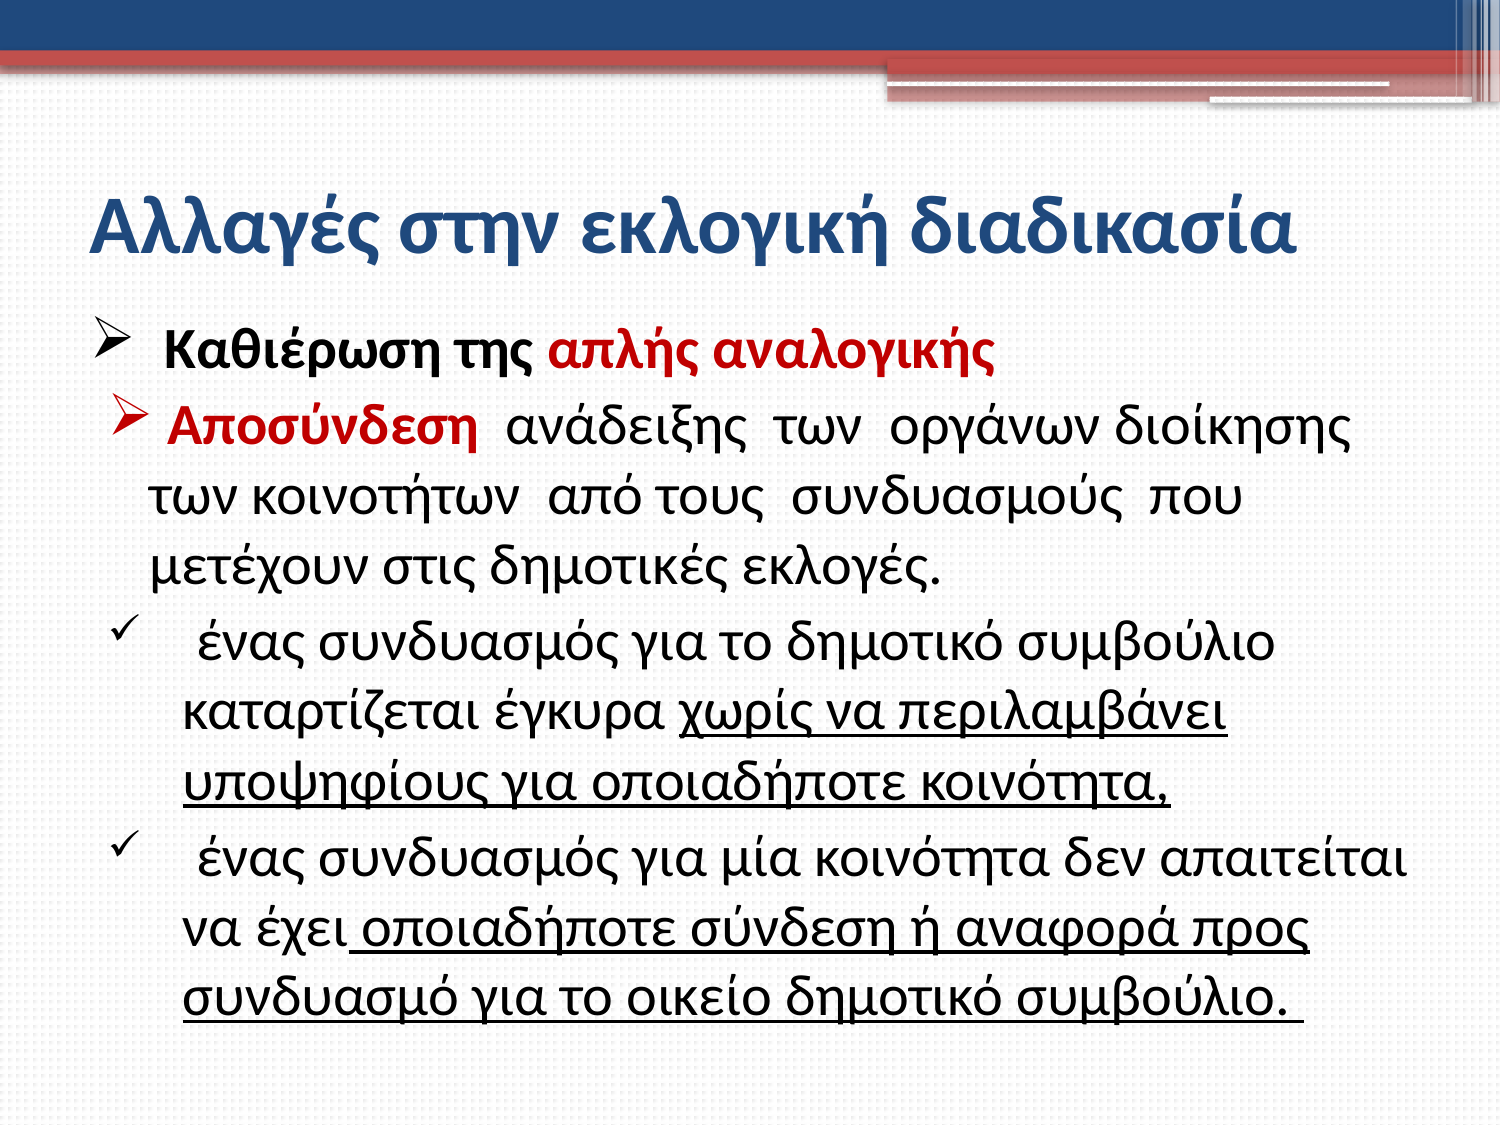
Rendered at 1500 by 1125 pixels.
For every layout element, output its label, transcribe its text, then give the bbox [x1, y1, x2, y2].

list Καθιέρωση της απλής αναλογικής Αποσύνδεση ανάδειξης των οργάνων διοίκησης των κοινοτήτων από τους συνδυασμούς που μετέχουν στις δημοτικές εκλογές. ένας συνδυασμός για το δημοτικό συμβούλιο καταρτίζεται έγκυρα χωρίς να περιλαμβάνει υποψηφίους για οποιαδήποτε κοινότητα, ένας συνδυασμός για μία κοινότητα δεν απαιτείται να έχει οποιαδήποτε σύνδεση ή αναφορά προς συνδυασμό για το οικείο δημοτικό συμβούλιο. [75, 302, 1425, 1079]
title Αλλαγές στην εκλογική διαδικασία [75, 137, 1425, 302]
